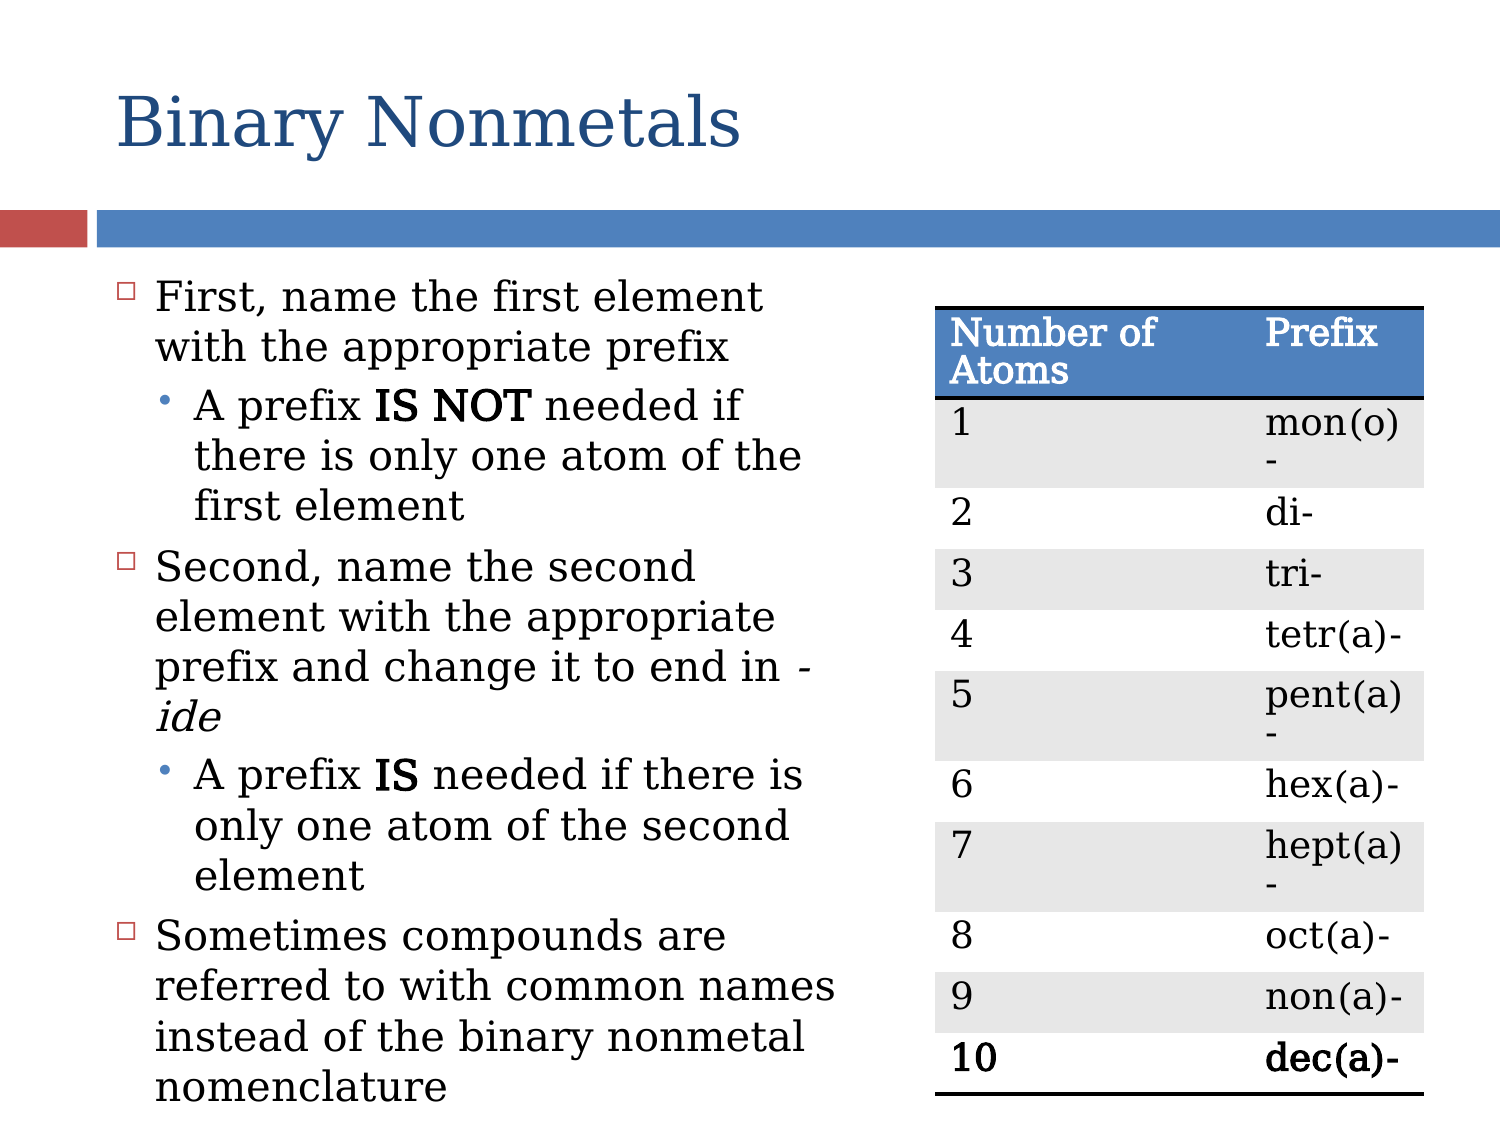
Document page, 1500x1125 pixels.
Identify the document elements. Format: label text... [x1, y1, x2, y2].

table_cell tri- [1250, 549, 1424, 610]
table_cell 2 [935, 488, 1250, 549]
title Binary Nonmetals [100, 37, 1438, 200]
table_cell 3 [935, 549, 1250, 610]
table_cell 8 [935, 912, 1250, 972]
table_cell 9 [935, 972, 1250, 1033]
table_cell non(a)- [1250, 972, 1424, 1033]
table_header Prefix [1250, 310, 1424, 396]
table_cell hex(a)- [1250, 761, 1424, 822]
table_cell 5 [935, 671, 1250, 761]
table_cell pent(a)- [1250, 671, 1424, 761]
table_cell 7 [935, 822, 1250, 912]
table_cell dec(a)- [1250, 1033, 1424, 1092]
table_cell 10 [935, 1033, 1250, 1092]
table_header Number of Atoms [935, 310, 1250, 396]
table_cell 6 [935, 761, 1250, 822]
table_cell hept(a)- [1250, 822, 1424, 912]
table_cell 4 [935, 610, 1250, 671]
table_cell tetr(a)- [1250, 610, 1424, 671]
table_cell 1 [935, 400, 1250, 488]
table_cell mon(o)- [1250, 400, 1424, 488]
table_cell oct(a)- [1250, 912, 1424, 972]
table_cell di- [1250, 488, 1424, 549]
